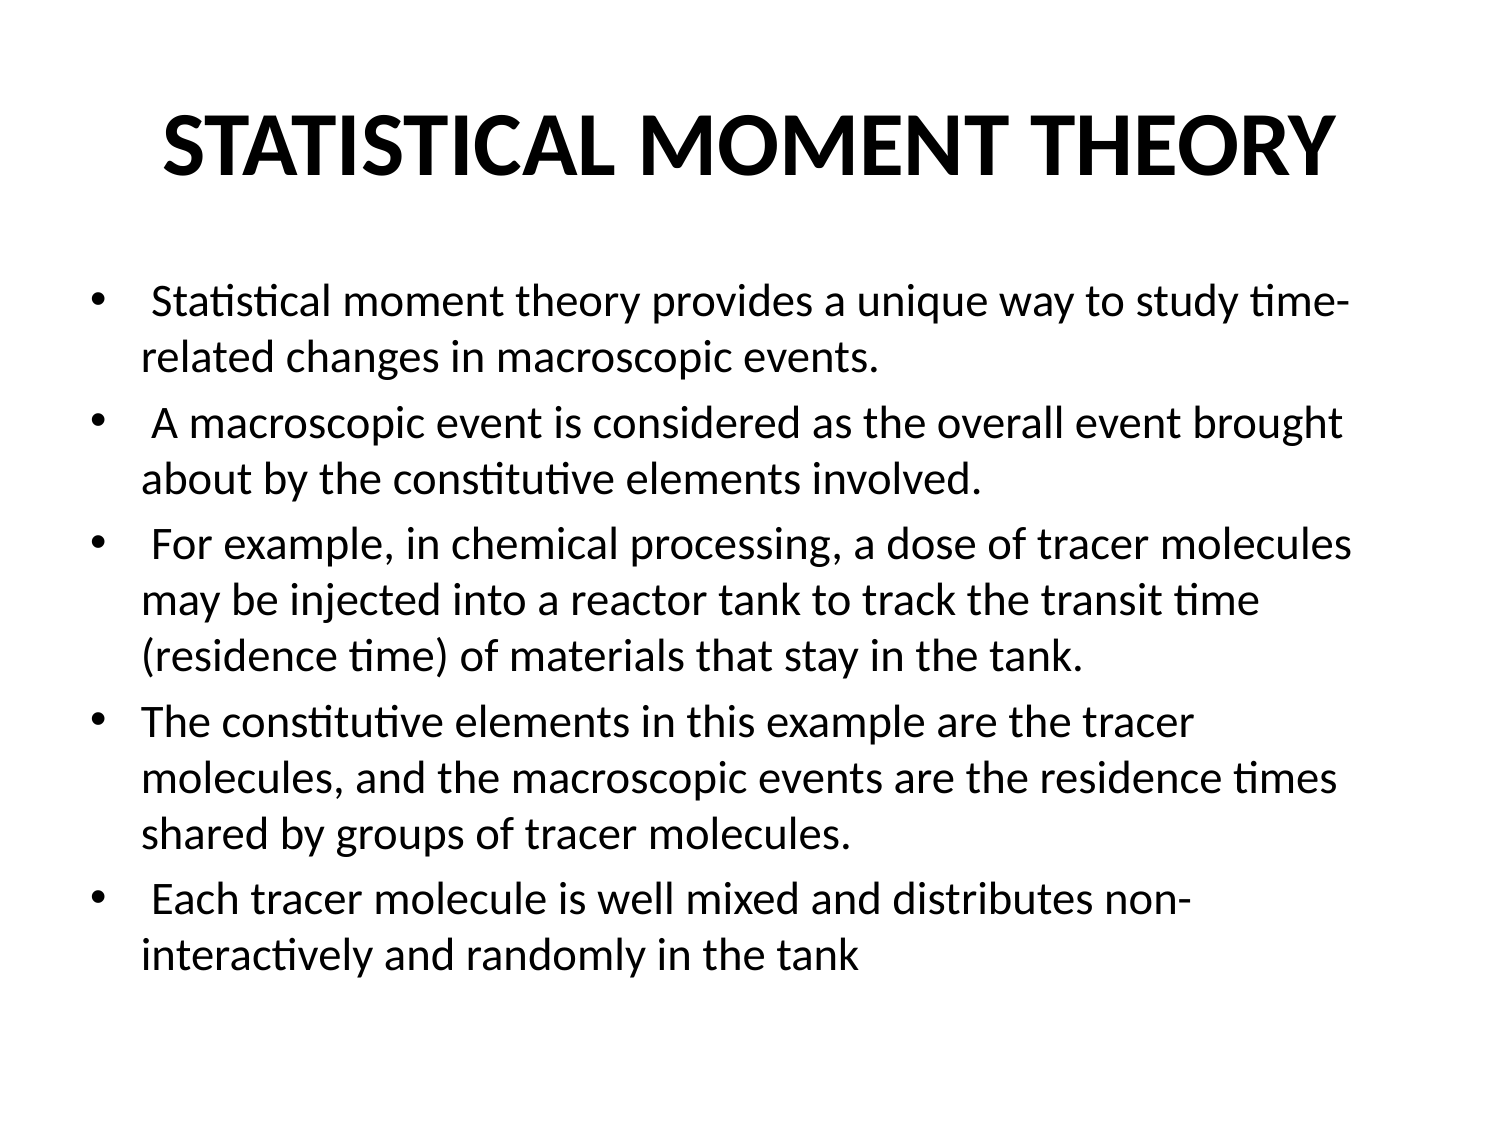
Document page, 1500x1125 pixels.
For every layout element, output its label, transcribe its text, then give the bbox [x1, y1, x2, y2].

list Statistical moment theory provides a unique way to study time- related changes in macroscopic events. A macroscopic event is considered as the overall event brought about by the constitutive elements involved. For example, in chemical processing, a dose of tracer molecules may be injected into a reactor tank to track the transit time (residence time) of materials that stay in the tank. The constitutive elements in this example are the tracer molecules, and the macroscopic events are the residence times shared by groups of tracer molecules. Each tracer molecule is well mixed and distributes non- interactively and randomly in the tank [75, 262, 1425, 1005]
title STATISTICAL MOMENT THEORY [75, 45, 1425, 233]
